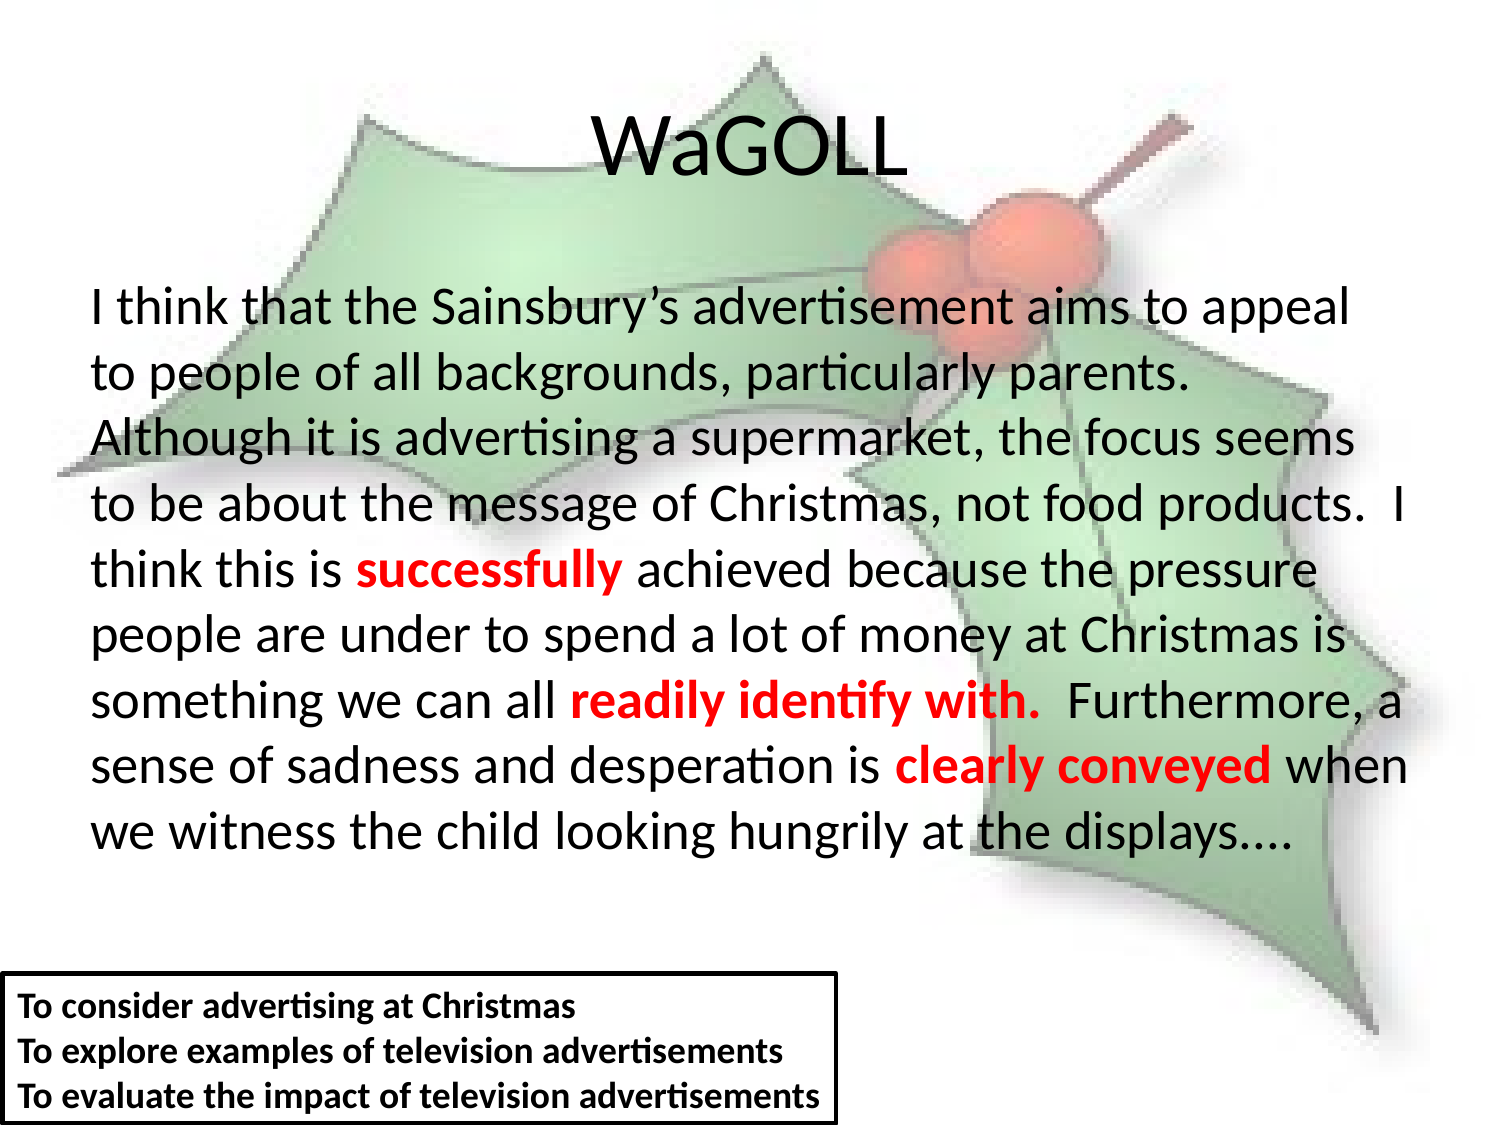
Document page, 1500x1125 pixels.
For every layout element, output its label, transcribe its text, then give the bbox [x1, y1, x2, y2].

list I think that the Sainsbury’s advertisement aims to appeal to people of all backgrounds, particularly parents. Although it is advertising a supermarket, the focus seems to be about the message of Christmas, not food products. I think this is successfully achieved because the pressure people are under to spend a lot of money at Christmas is something we can all readily identify with. Furthermore, a sense of sadness and desperation is clearly conveyed when we witness the child looking hungrily at the displays.... [75, 262, 1425, 941]
title WaGOLL [75, 45, 1425, 233]
text_box To consider advertising at Christmas To explore examples of television advertisements To evaluate the impact of television advertisements [2, 973, 836, 1124]
